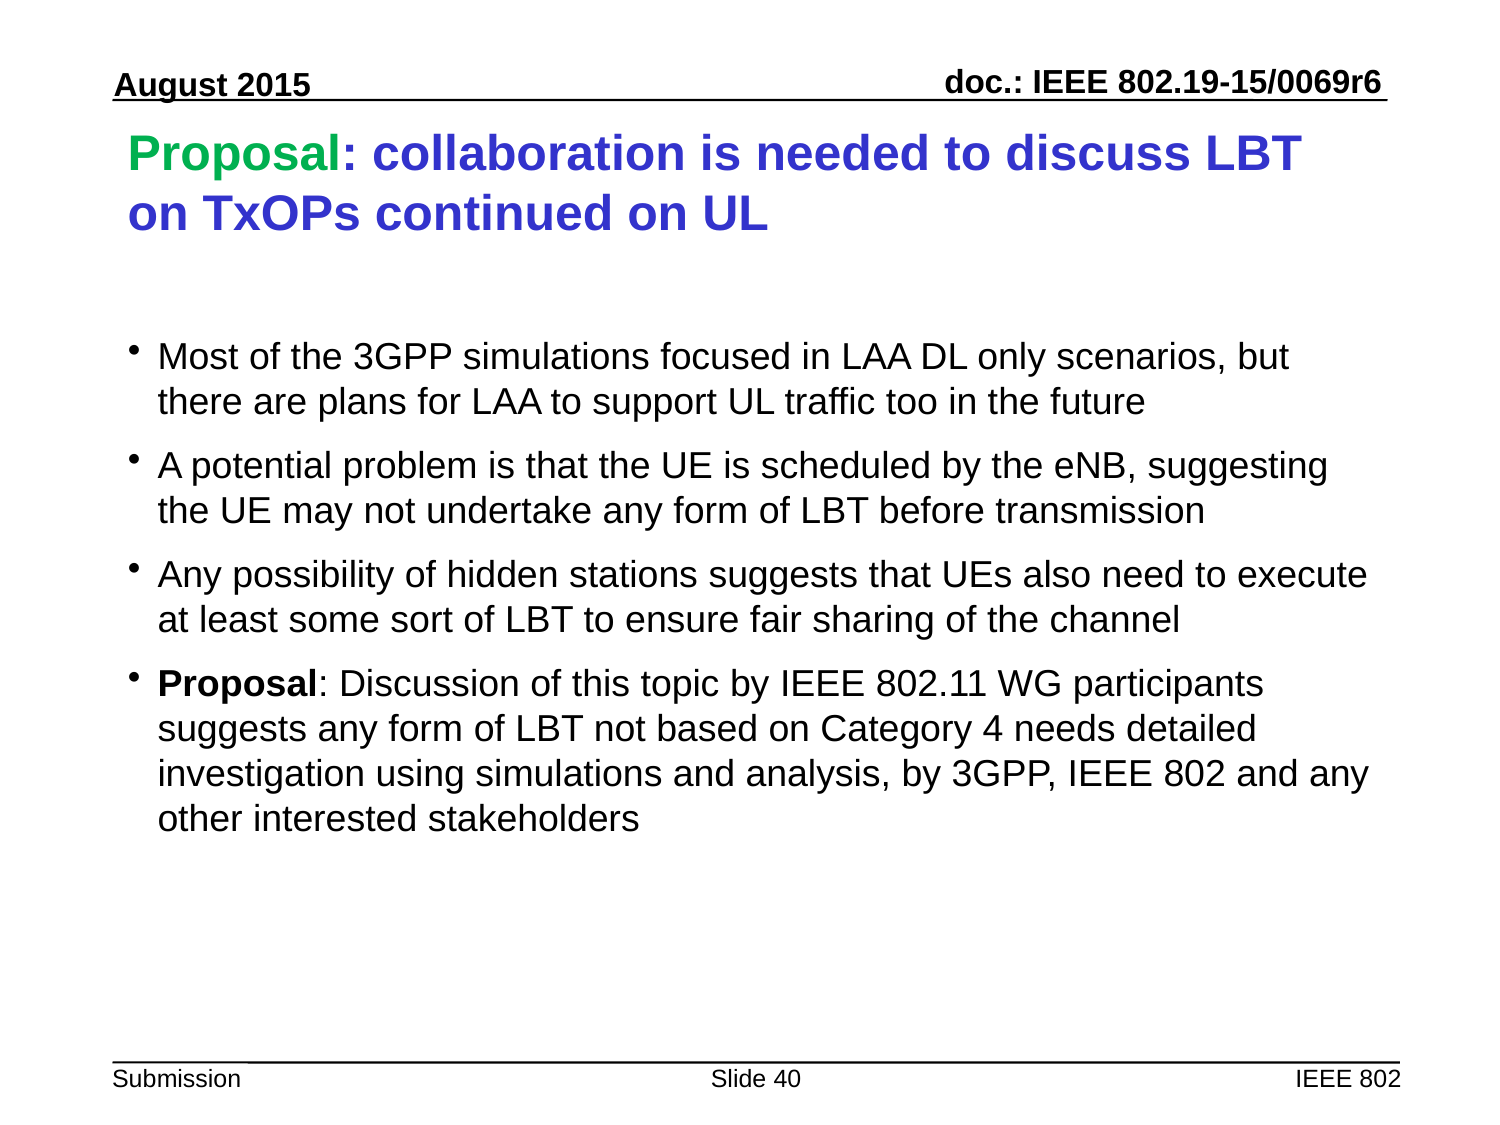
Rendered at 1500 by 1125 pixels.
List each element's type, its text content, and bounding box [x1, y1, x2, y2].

title Proposal: collaboration is needed to discuss LBT on TxOPs continued on UL [112, 112, 1388, 288]
footer IEEE 802 [1294, 1061, 1402, 1093]
slide_number Slide 40 [709, 1061, 803, 1093]
list Most of the 3GPP simulations focused in LAA DL only scenarios, but there are plans for LAA to support UL traffic too in the future A potential problem is that the UE is scheduled by the eNB, suggesting the UE may not undertake any form of LBT before transmission Any possibility of hidden stations suggests that UEs also need to execute at least some sort of LBT to ensure fair sharing of the channel Proposal: Discussion of this topic by IEEE 802.11 WG participants suggests any form of LBT not based on Category 4 needs detailed investigation using simulations and analysis, by 3GPP, IEEE 802 and any other interested stakeholders [112, 324, 1388, 1000]
